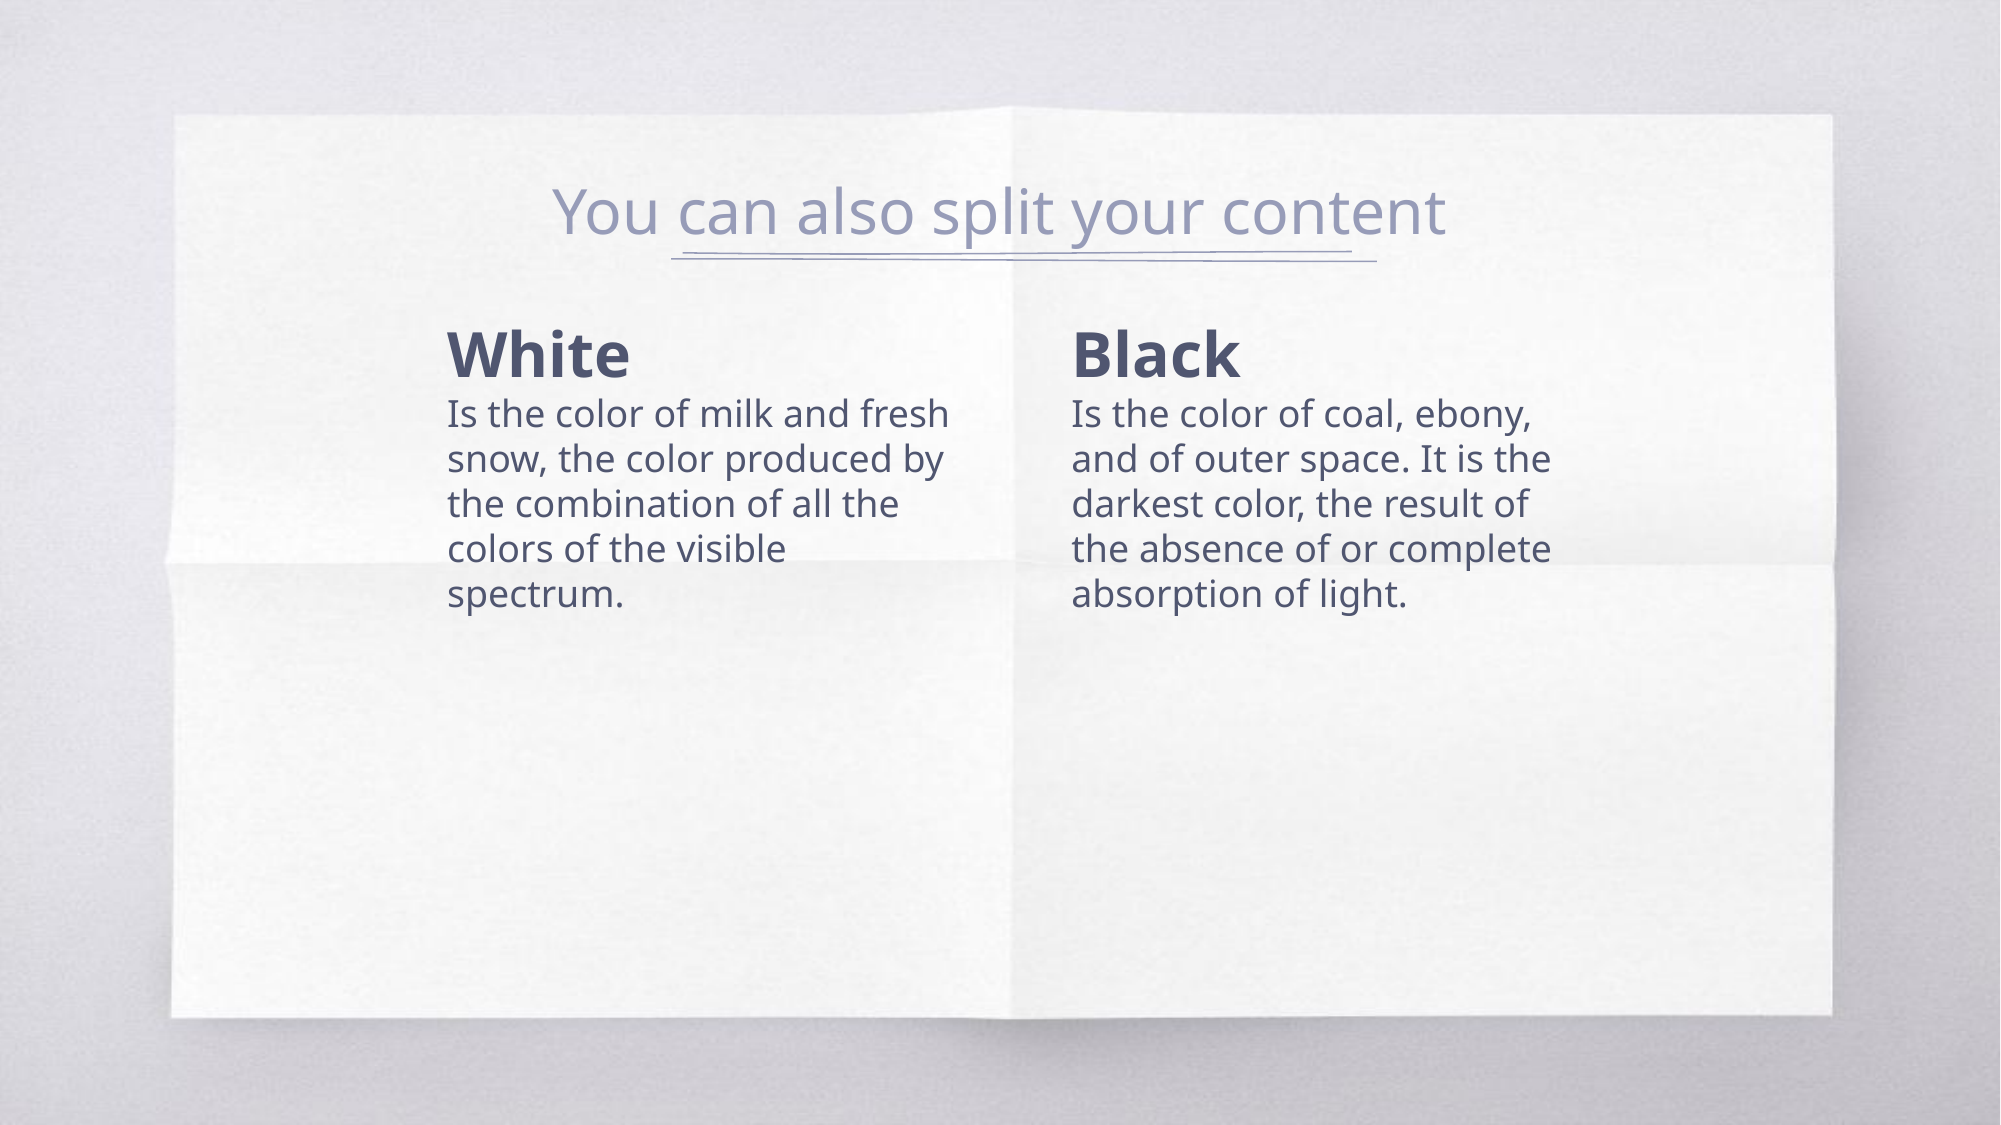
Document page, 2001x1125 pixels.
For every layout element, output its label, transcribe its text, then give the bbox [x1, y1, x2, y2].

list Black Is the color of coal, ebony, and of outer space. It is the darkest color, the result of the absence of or complete absorption of light. [1056, 300, 1574, 976]
picture [0, 0, 2001, 1125]
title You can also split your content [418, 113, 1582, 263]
list White Is the color of milk and fresh snow, the color produced by the combination of all the colors of the visible spectrum. [432, 300, 968, 976]
